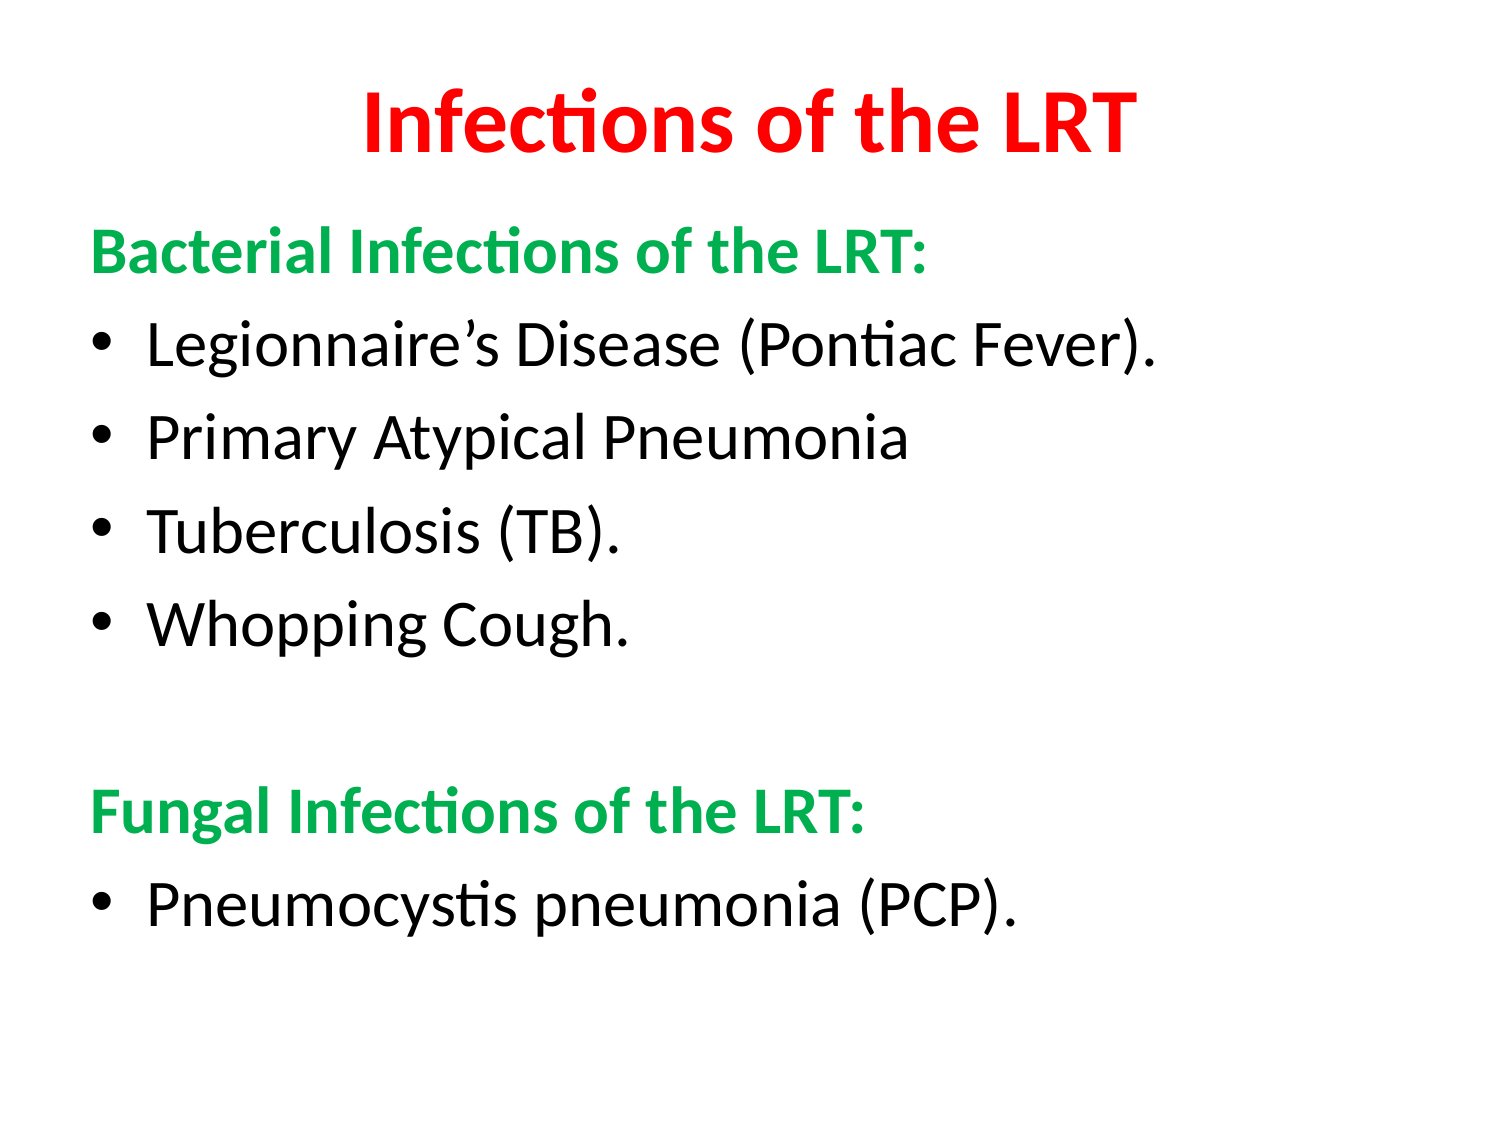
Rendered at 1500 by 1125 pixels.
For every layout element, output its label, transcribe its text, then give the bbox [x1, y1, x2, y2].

list Bacterial Infections of the LRT: Legionnaire’s Disease (Pontiac Fever). Primary Atypical Pneumonia Tuberculosis (TB). Whopping Cough. Fungal Infections of the LRT: Pneumocystis pneumonia (PCP). [75, 199, 1425, 1067]
title Infections of the LRT [75, 45, 1425, 188]
